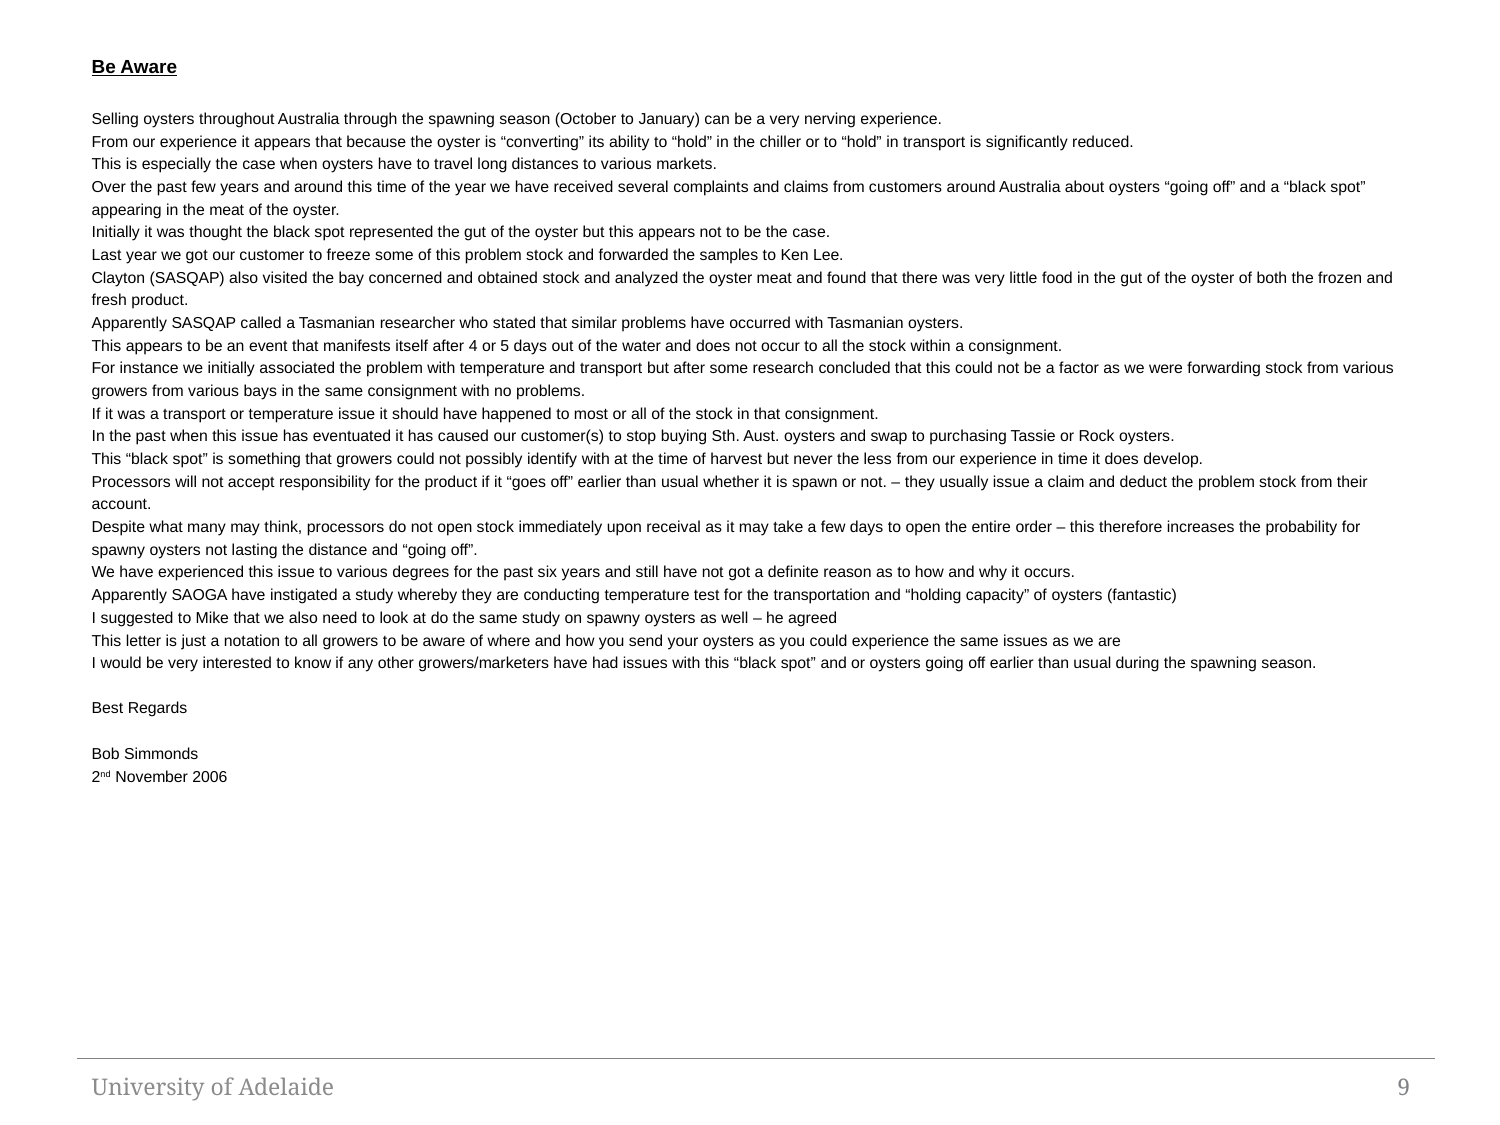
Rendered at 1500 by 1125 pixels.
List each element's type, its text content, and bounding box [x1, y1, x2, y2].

list Be Aware Selling oysters throughout Australia through the spawning season (October to January) can be a very nerving experience. From our experience it appears that because the oyster is “converting” its ability to “hold” in the chiller or to “hold” in transport is significantly reduced. This is especially the case when oysters have to travel long distances to various markets. Over the past few years and around this time of the year we have received several complaints and claims from customers around Australia about oysters “going off” and a “black spot” appearing in the meat of the oyster. Initially it was thought the black spot represented the gut of the oyster but this appears not to be the case. Last year we got our customer to freeze some of this problem stock and forwarded the samples to Ken Lee. Clayton (SASQAP) also visited the bay concerned and obtained stock and analyzed the oyster meat and found that there was very little food in the gut of the oyster of both the frozen and fresh product. Apparently SASQAP called a Tasmanian researcher who stated that similar problems have occurred with Tasmanian oysters. This appears to be an event that manifests itself after 4 or 5 days out of the water and does not occur to all the stock within a consignment. For instance we initially associated the problem with temperature and transport but after some research concluded that this could not be a factor as we were forwarding stock from various growers from various bays in the same consignment with no problems. If it was a transport or temperature issue it should have happened to most or all of the stock in that consignment. In the past when this issue has eventuated it has caused our customer(s) to stop buying Sth. Aust. oysters and swap to purchasing Tassie or Rock oysters. This “black spot” is something that growers could not possibly identify with at the time of harvest but never the less from our experience in time it does develop. Processors will not accept responsibility for the product if it “goes off” earlier than usual whether it is spawn or not. – they usually issue a claim and deduct the problem stock from their account. Despite what many may think, processors do not open stock immediately upon receival as it may take a few days to open the entire order – this therefore increases the probability for spawny oysters not lasting the distance and “going off”. We have experienced this issue to various degrees for the past six years and still have not got a definite reason as to how and why it occurs. Apparently SAOGA have instigated a study whereby they are conducting temperature test for the transportation and “holding capacity” of oysters (fantastic) I suggested to Mike that we also need to look at do the same study on spawny oysters as well – he agreed This letter is just a notation to all growers to be aware of where and how you send your oysters as you could experience the same issues as we are I would be very interested to know if any other growers/marketers have had issues with this “black spot” and or oysters going off earlier than usual during the spawning season. Best Regards Bob Simmonds 2nd November 2006 [76, 42, 1427, 816]
footer University of Adelaide [76, 1057, 552, 1118]
slide_number 9 [1074, 1057, 1425, 1118]
